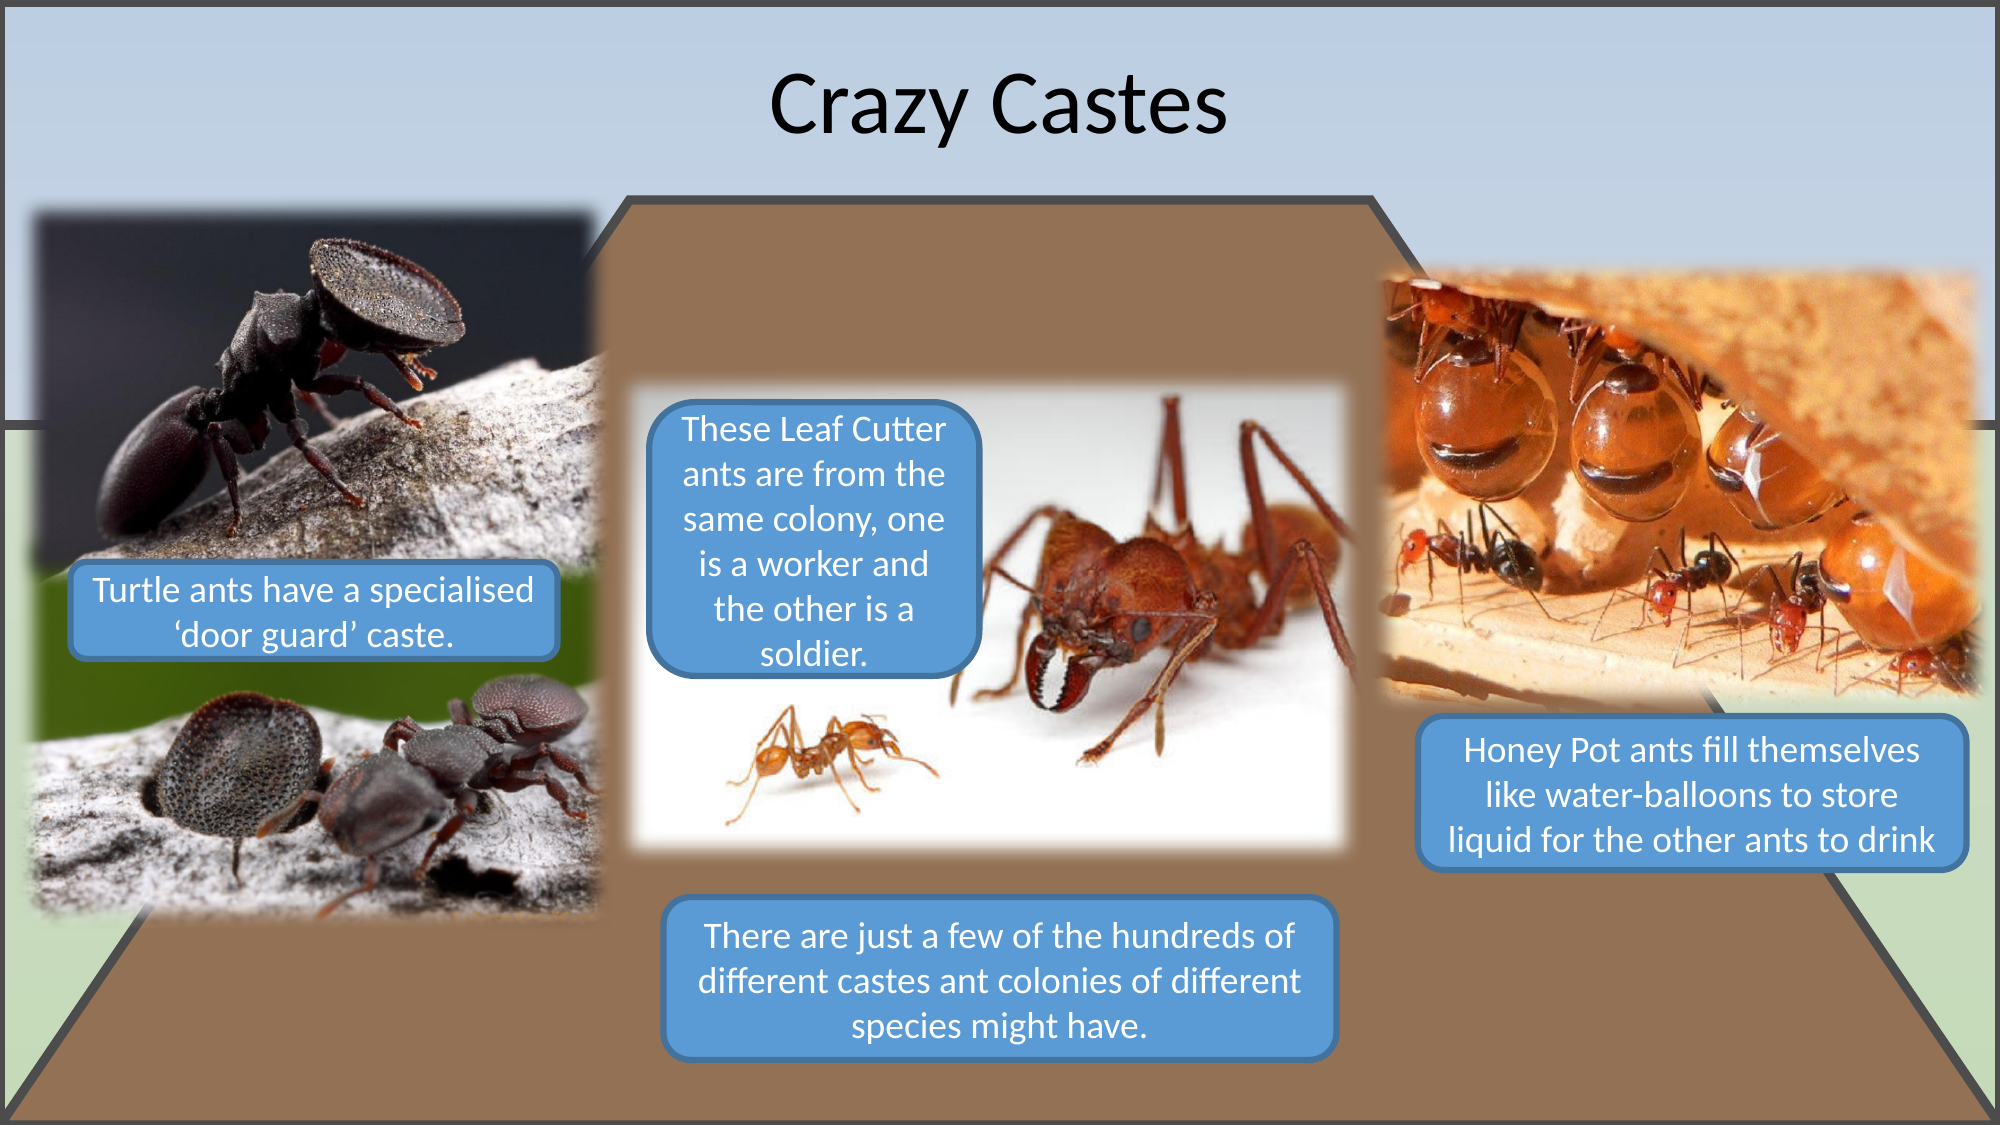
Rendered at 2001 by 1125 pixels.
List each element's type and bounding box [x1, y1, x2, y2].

text_box [15, 193, 613, 931]
text_box [613, 366, 1363, 867]
text_box [0, 1, 2000, 1125]
text_box [1369, 254, 1994, 870]
